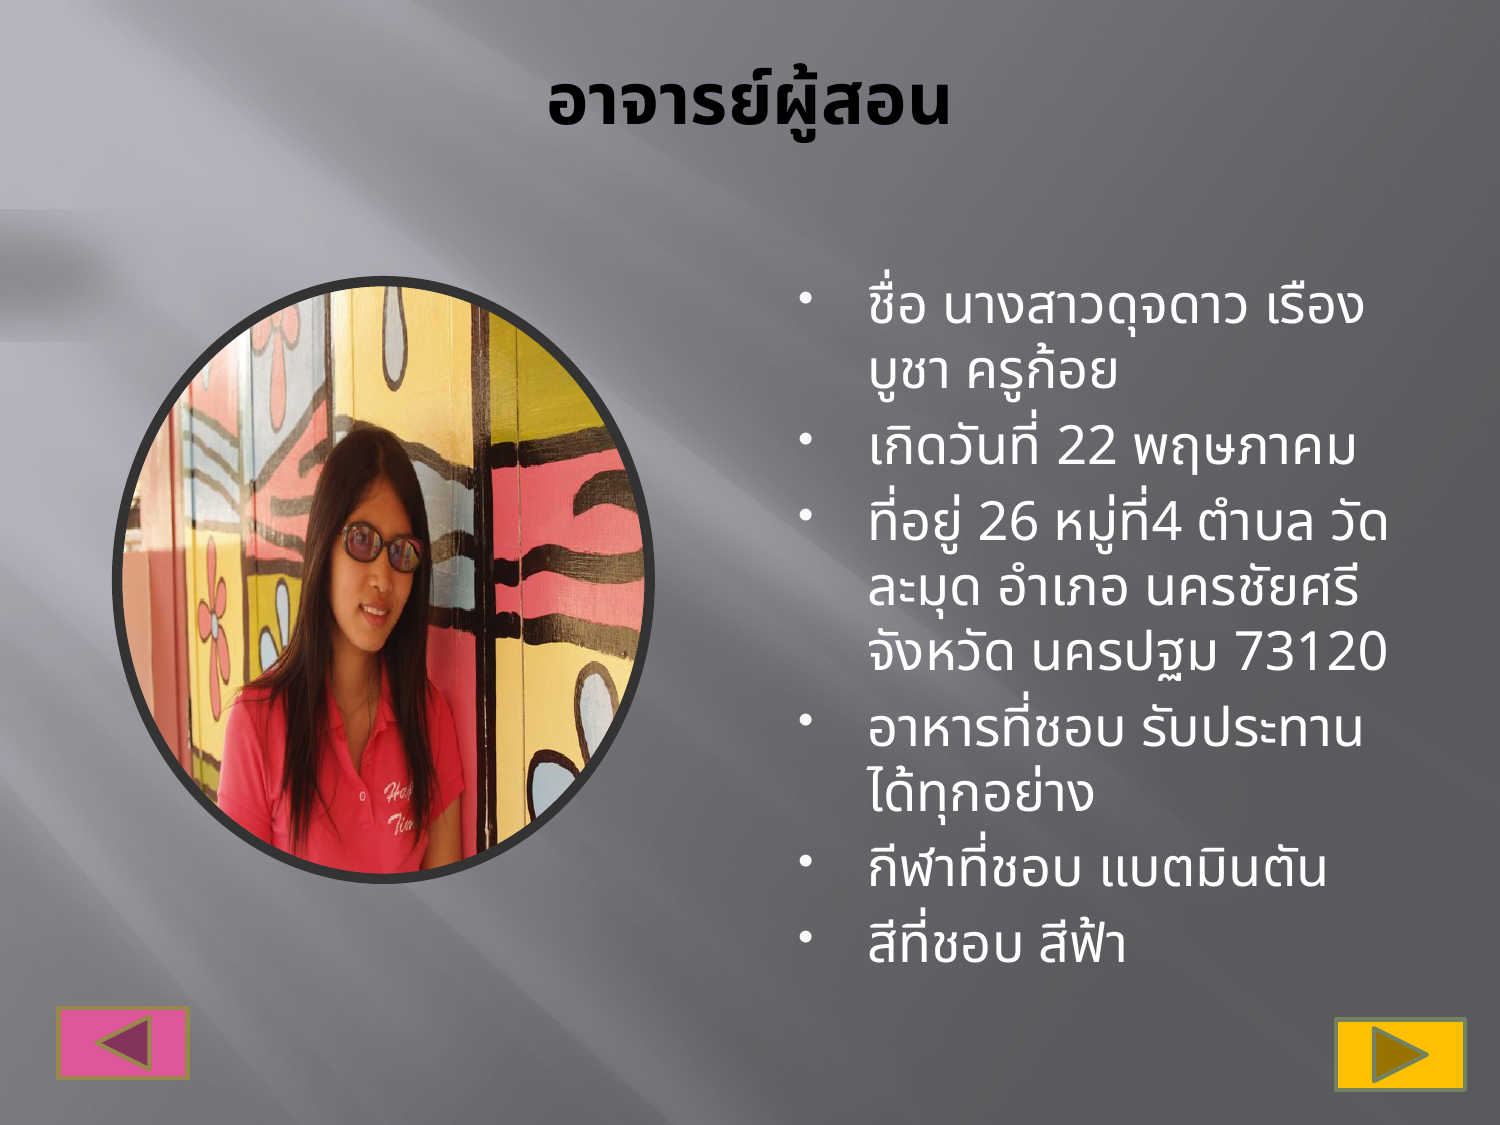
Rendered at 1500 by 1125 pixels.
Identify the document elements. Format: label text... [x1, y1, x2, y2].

text_box [1334, 1017, 1467, 1092]
list ชื่อ นางสาวดุจดาว เรืองบูชา ครูก้อย เกิดวันที่ 22 พฤษภาคม ที่อยู่ 26 หมู่ที่4 ตำบล วัดละมุด อำเภอ นครชัยศรี จังหวัด นครปฐม 73120 อาหารที่ชอบ รับประทานได้ทุกอย่าง กีฬาที่ชอบ แบตมินตัน สีที่ชอบ สีฟ้า [762, 262, 1425, 1005]
title อาจารย์ผู้สอน [75, 45, 1425, 233]
text_box [56, 1006, 190, 1080]
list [116, 280, 650, 880]
